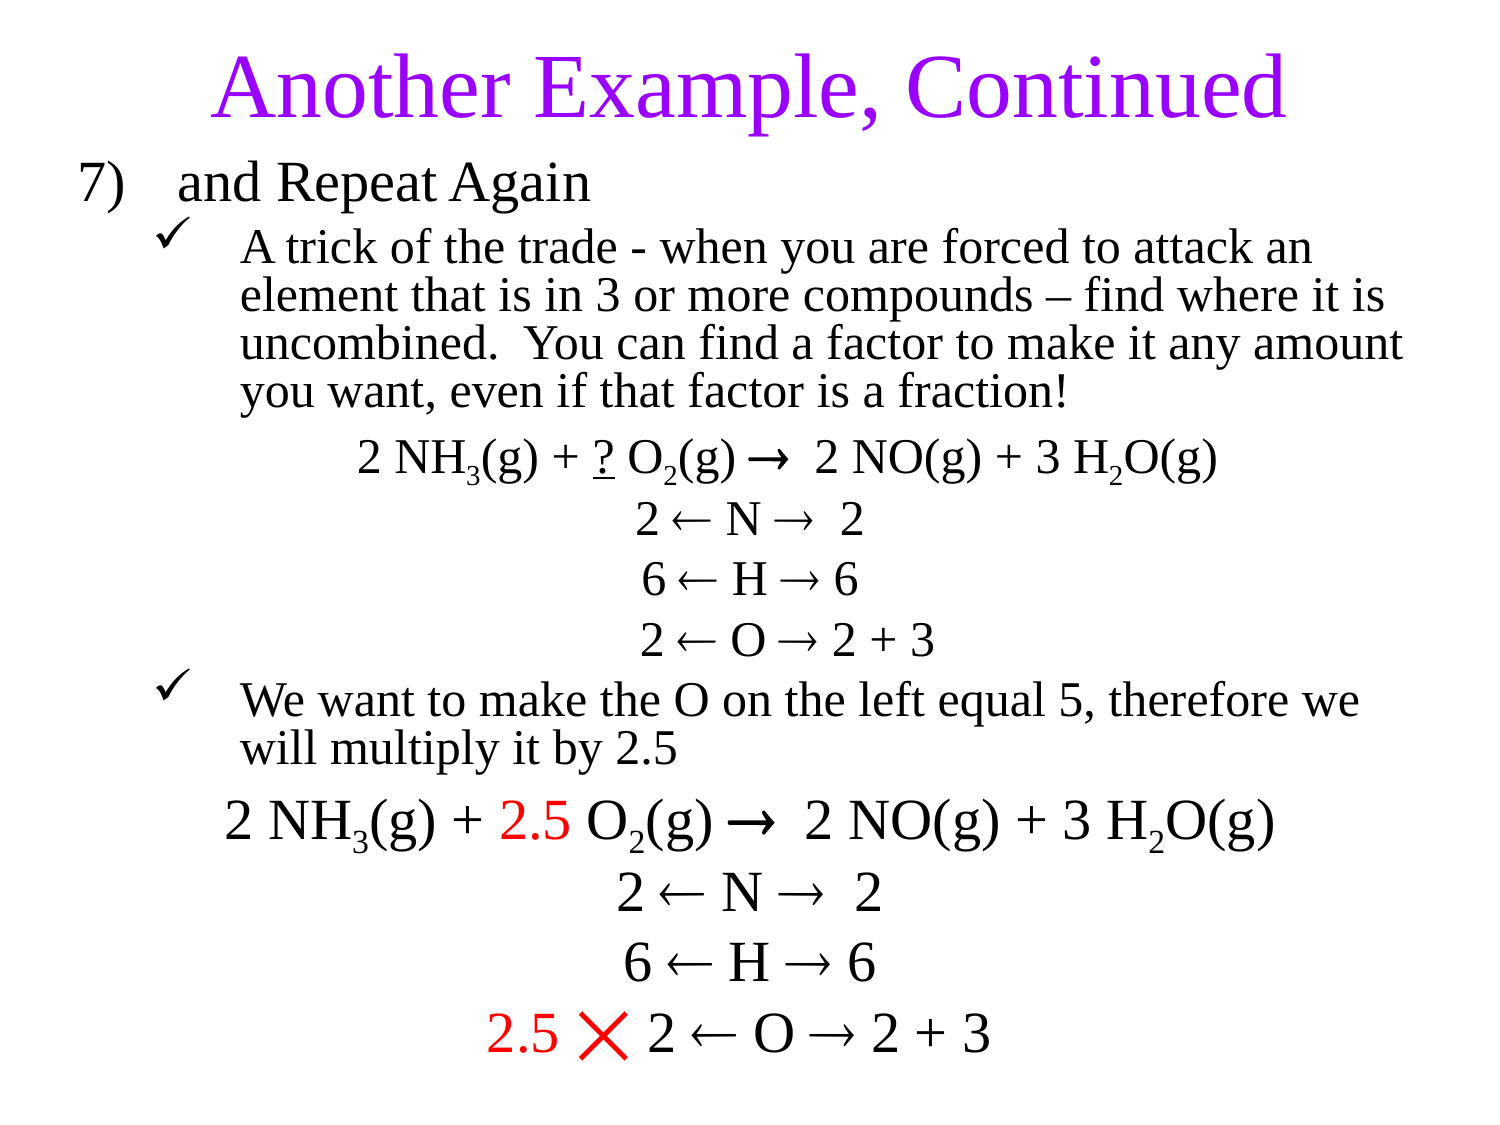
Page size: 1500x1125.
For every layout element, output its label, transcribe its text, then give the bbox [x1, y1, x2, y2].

text_box Another Example, Continued [112, 12, 1388, 150]
text_box and Repeat Again A trick of the trade - when you are forced to attack an element that is in 3 or more compounds – find where it is uncombined. You can find a factor to make it any amount you want, even if that factor is a fraction! 2 NH3(g) + ? O2(g) 2 NO(g) + 3 H2O(g) 2  N 2 6  H  6 2  O  2 + 3 We want to make the O on the left equal 5, therefore we will multiply it by 2.5 2 NH3(g) + 2.5 O2(g) 2 NO(g) + 3 H2O(g) 2  N 2 6  H  6 2.5 ⨉ 2  O  2 + 3 [62, 149, 1438, 1088]
